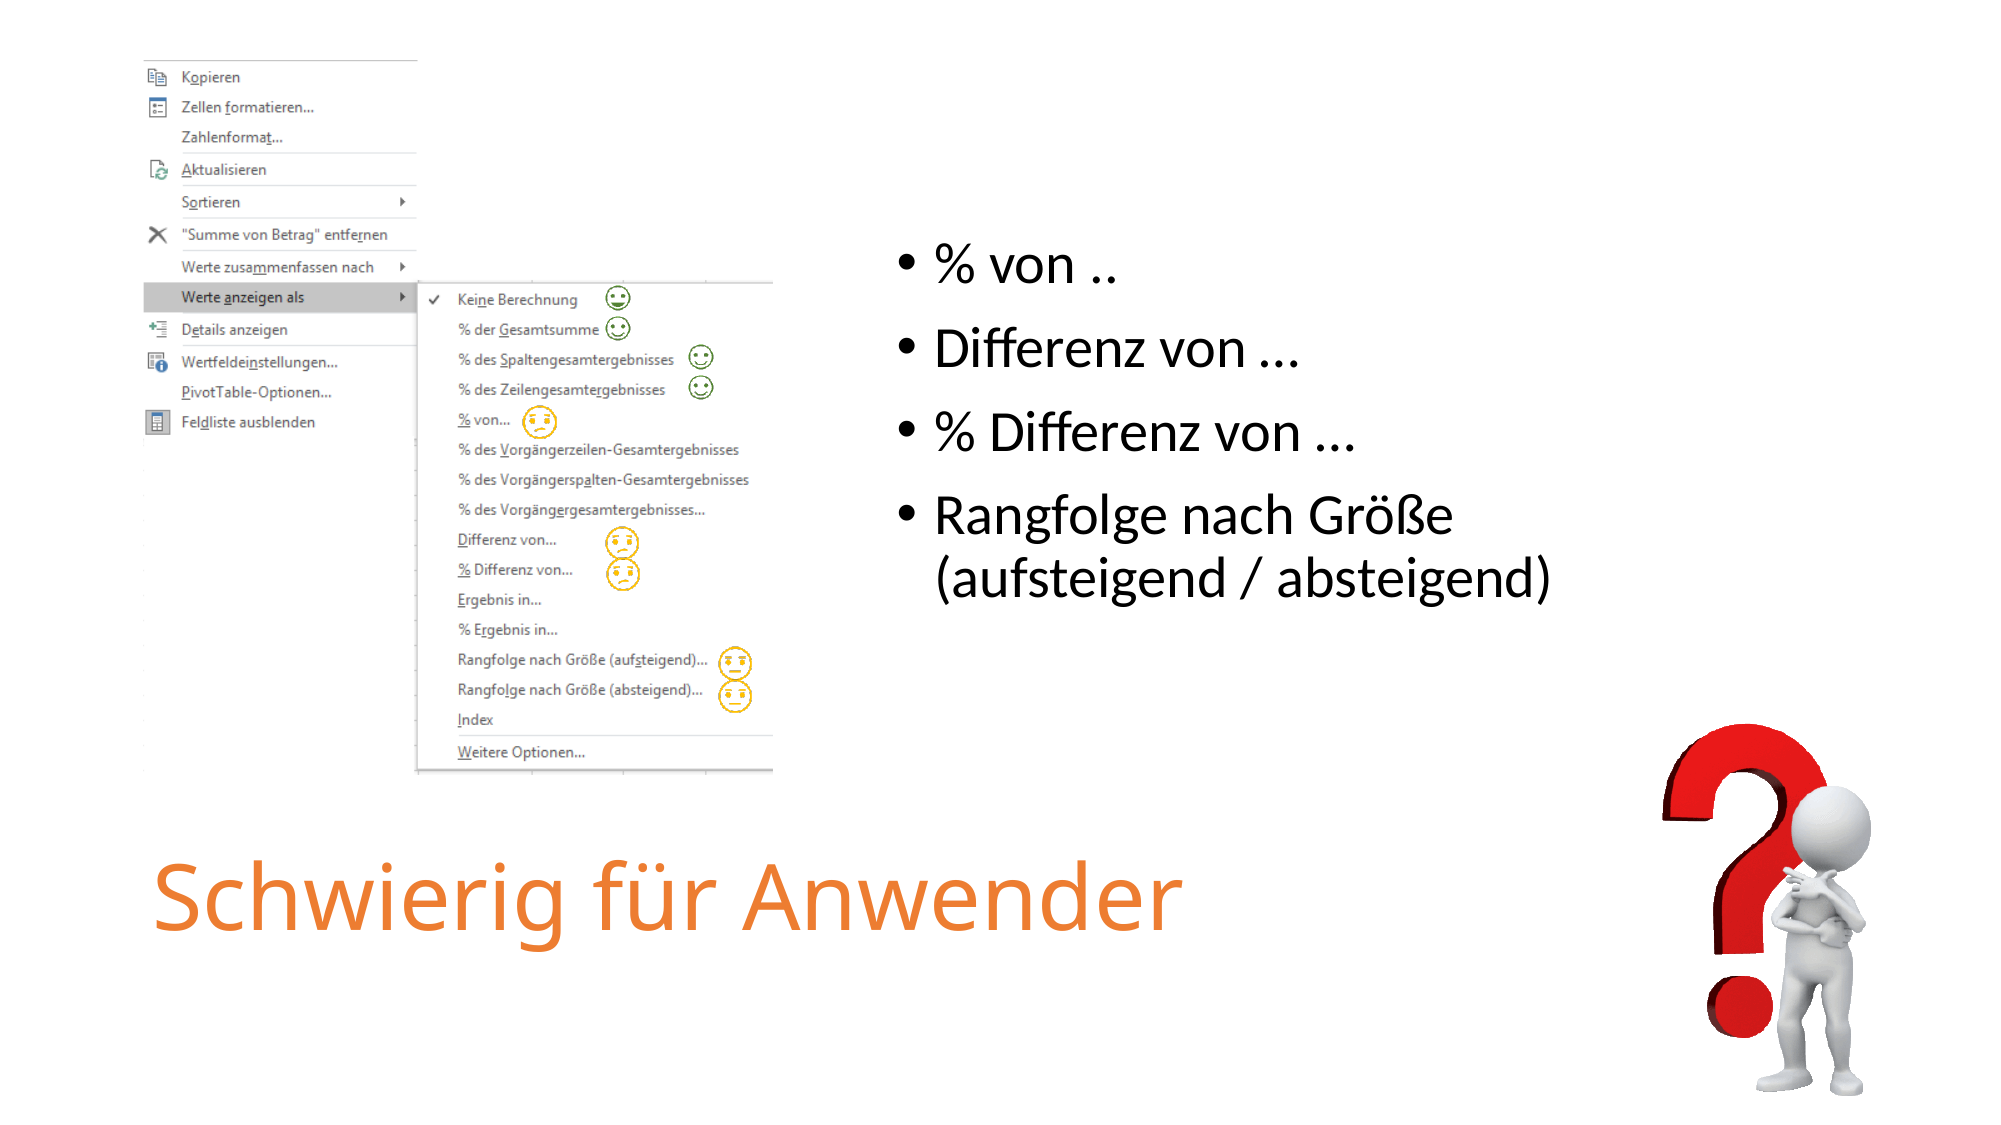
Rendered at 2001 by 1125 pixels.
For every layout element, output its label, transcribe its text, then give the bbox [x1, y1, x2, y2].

picture [601, 522, 644, 595]
list % von .. Differenz von … % Differenz von … Rangfolge nach Größe (aufsteigend / absteigend) [881, 225, 1732, 799]
picture [1632, 716, 1982, 1125]
picture [685, 341, 716, 402]
picture [714, 642, 756, 717]
title Schwierig für Anwender [137, 791, 1632, 1010]
picture [602, 282, 633, 343]
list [143, 60, 773, 775]
picture [518, 401, 561, 443]
